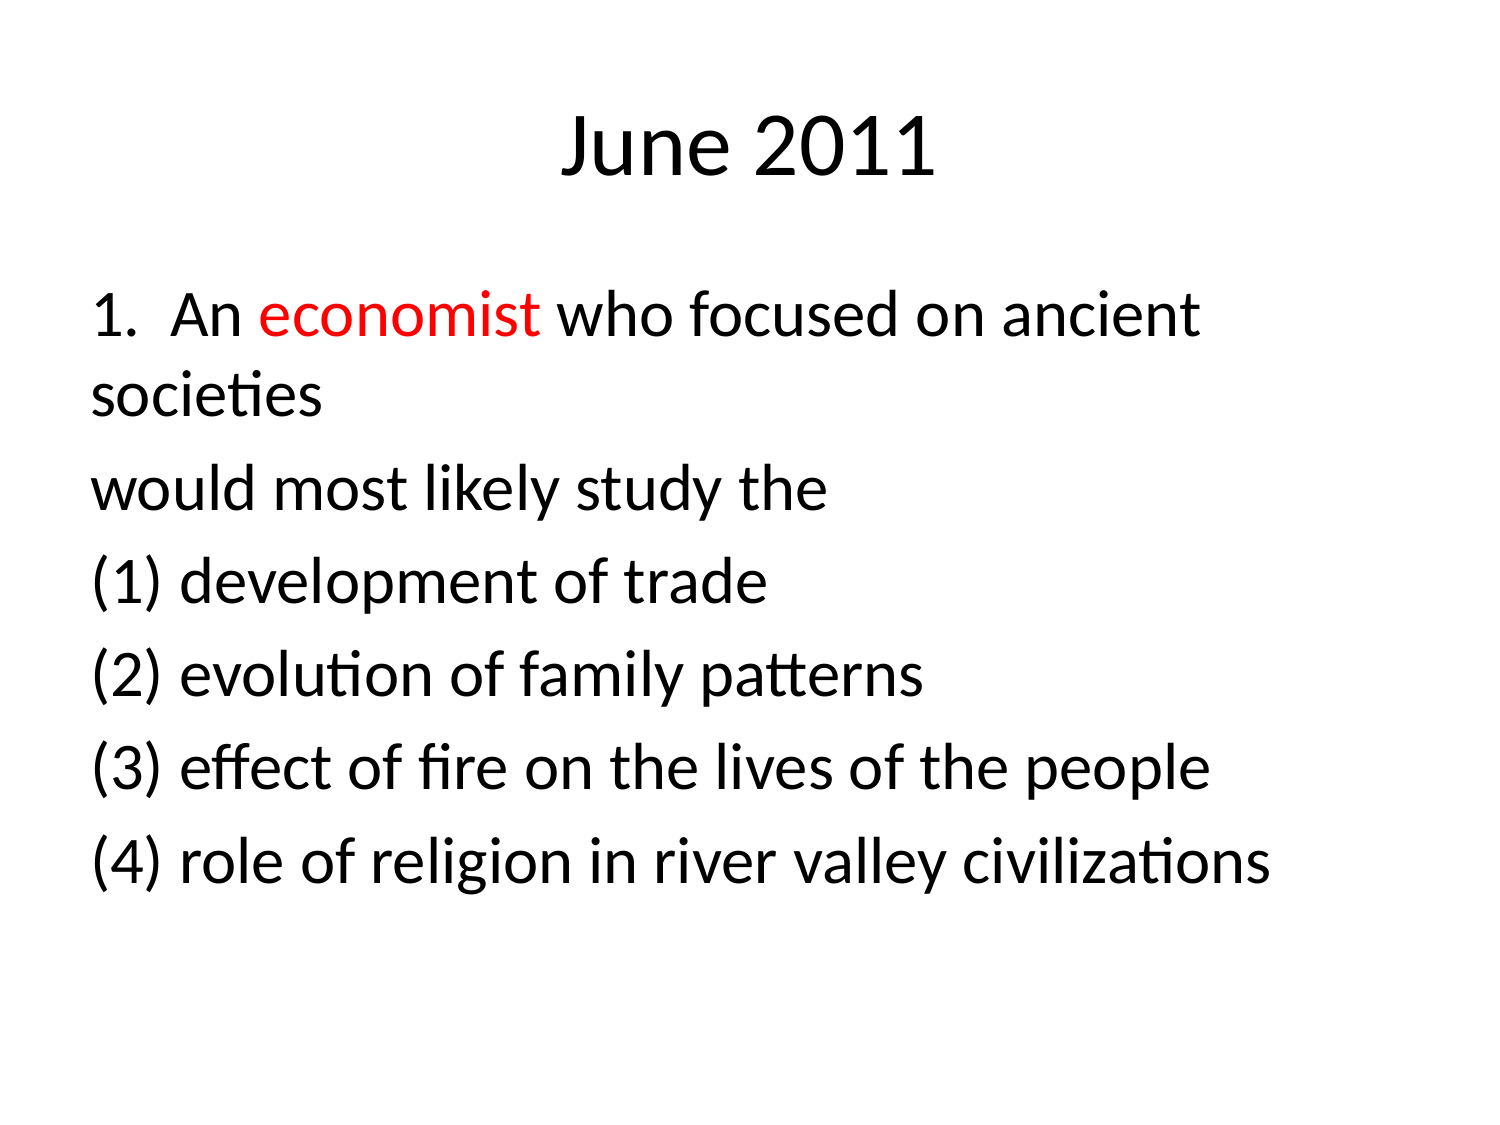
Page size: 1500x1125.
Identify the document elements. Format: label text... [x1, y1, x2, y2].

list 1. An economist who focused on ancient societies would most likely study the (1) development of trade (2) evolution of family patterns (3) effect of fire on the lives of the people (4) role of religion in river valley civilizations [75, 262, 1425, 1005]
title June 2011 [75, 45, 1425, 233]
